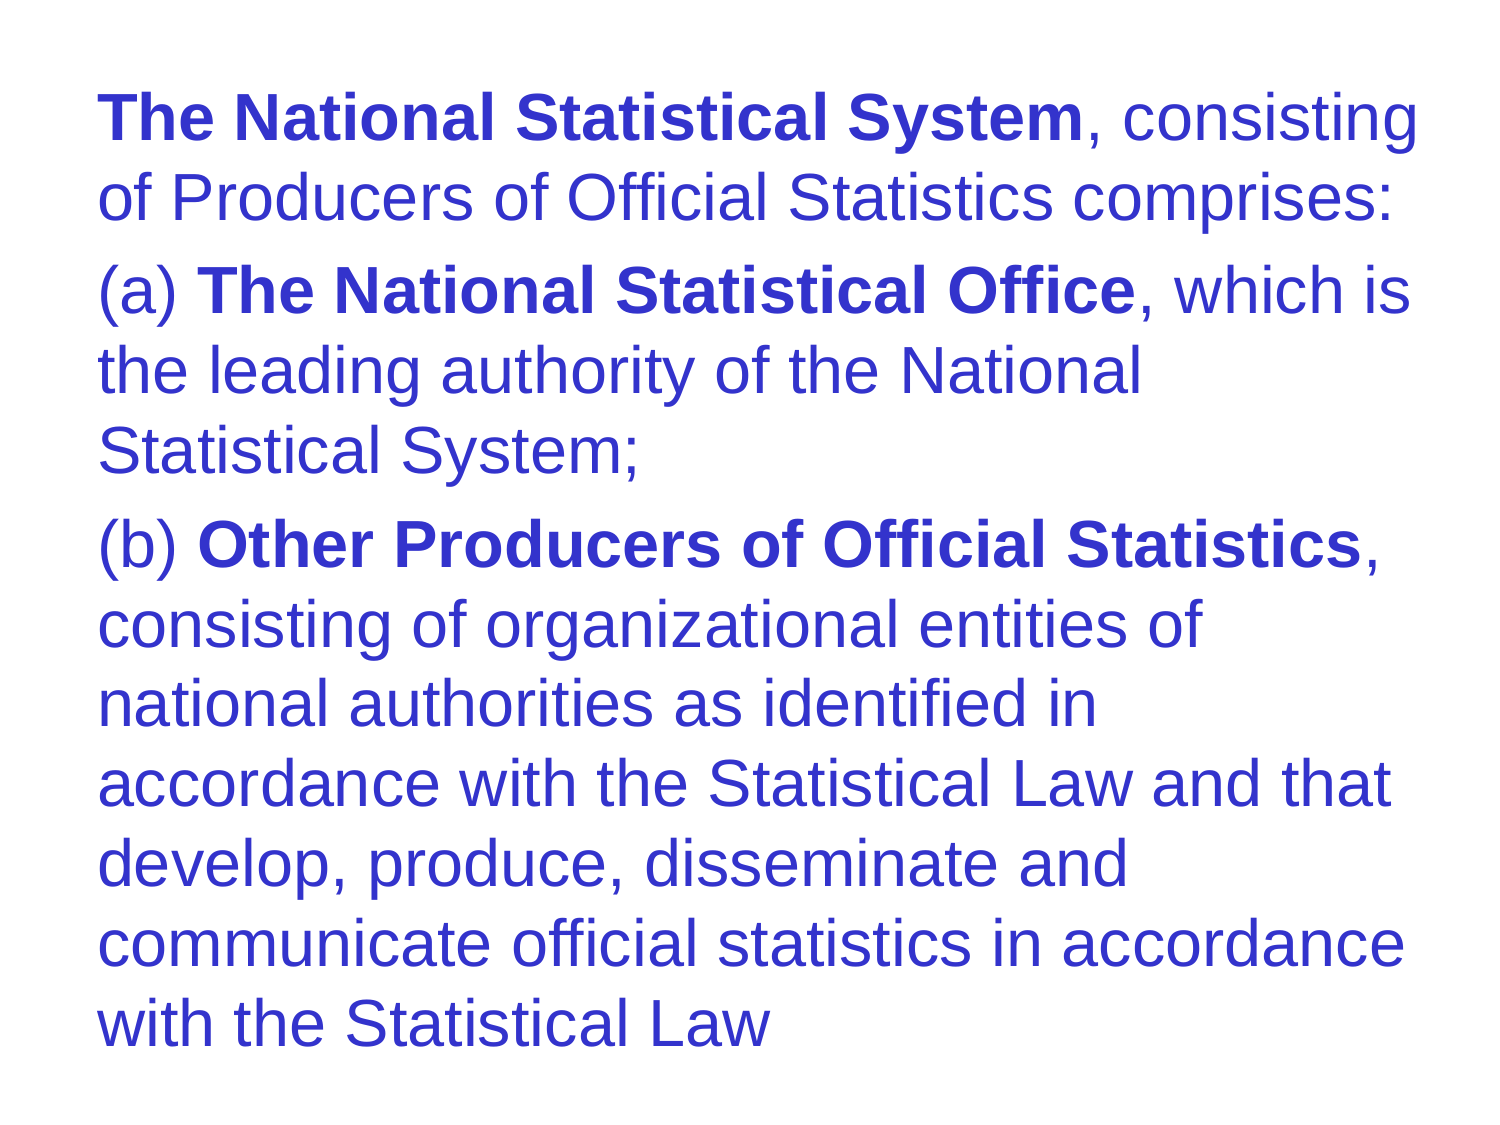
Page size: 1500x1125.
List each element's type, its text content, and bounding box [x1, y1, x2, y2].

list The National Statistical System, consisting of Producers of Official Statistics comprises: (a) The National Statistical Office, which is the leading authority of the National Statistical System; (b) Other Producers of Official Statistics, consisting of organizational entities of national authorities as identified in accordance with the Statistical Law and that develop, produce, disseminate and communicate official statistics in accordance with the Statistical Law [82, 66, 1436, 1083]
